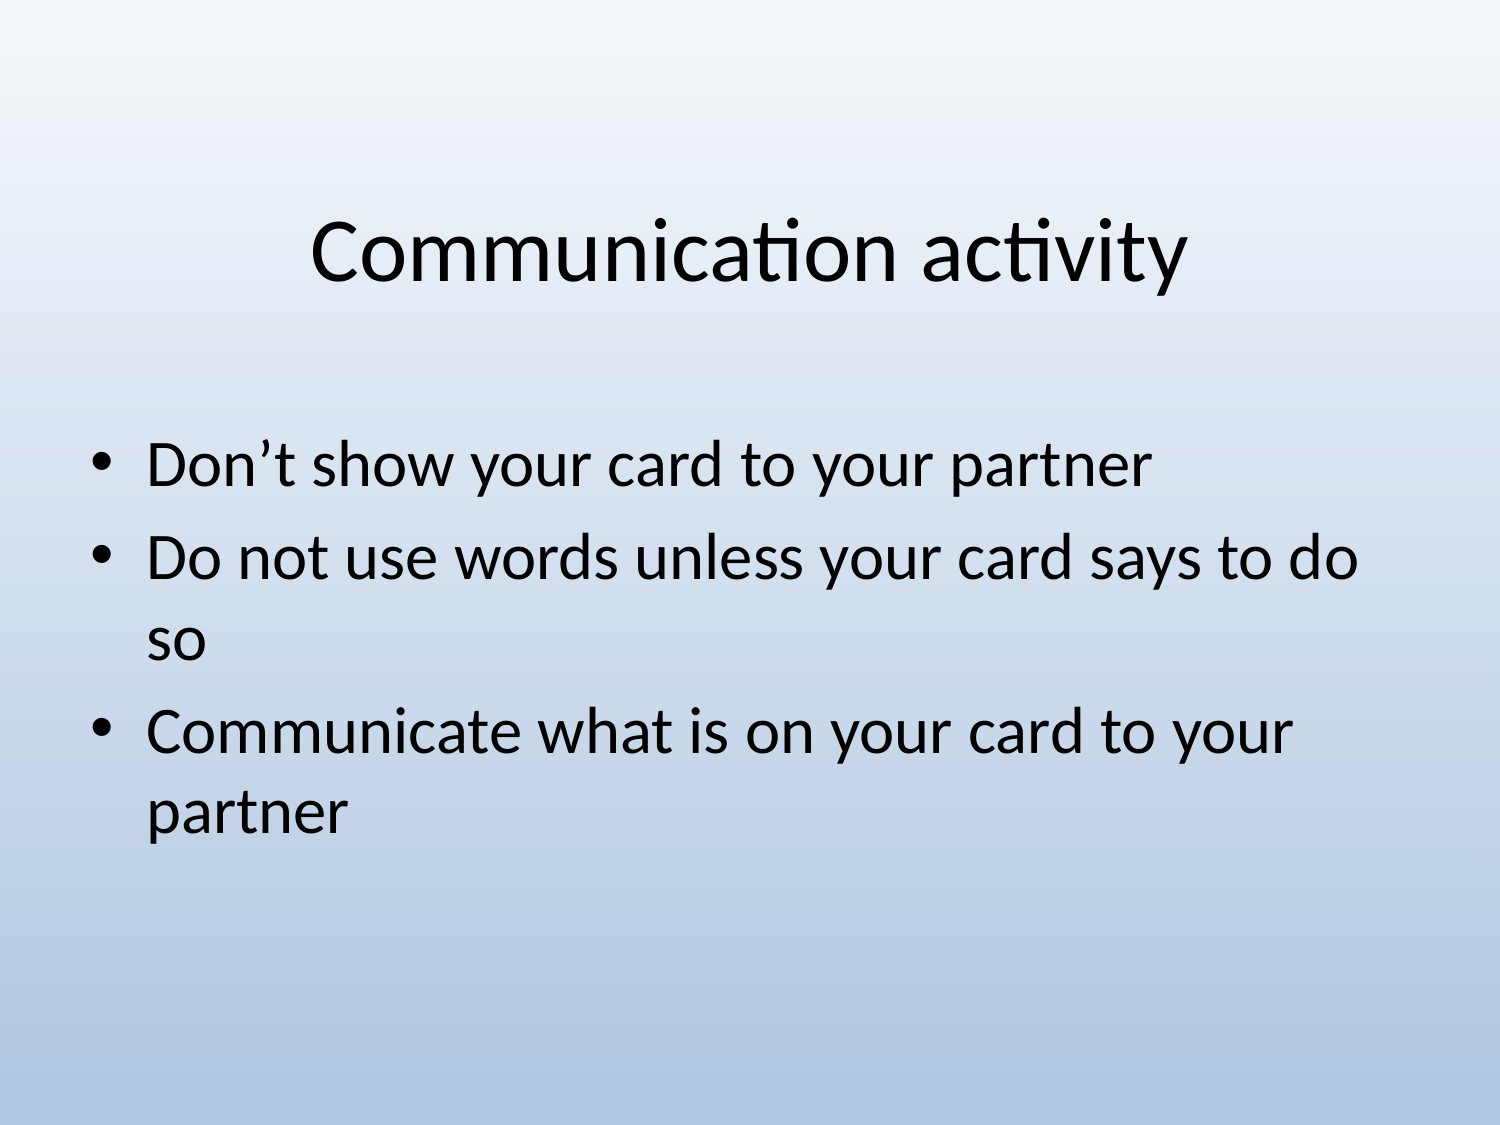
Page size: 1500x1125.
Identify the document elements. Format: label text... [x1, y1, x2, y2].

title Communication activity [75, 182, 1425, 370]
list Don’t show your card to your partner Do not use words unless your card says to do so Communicate what is on your card to your partner [75, 412, 1425, 1088]
